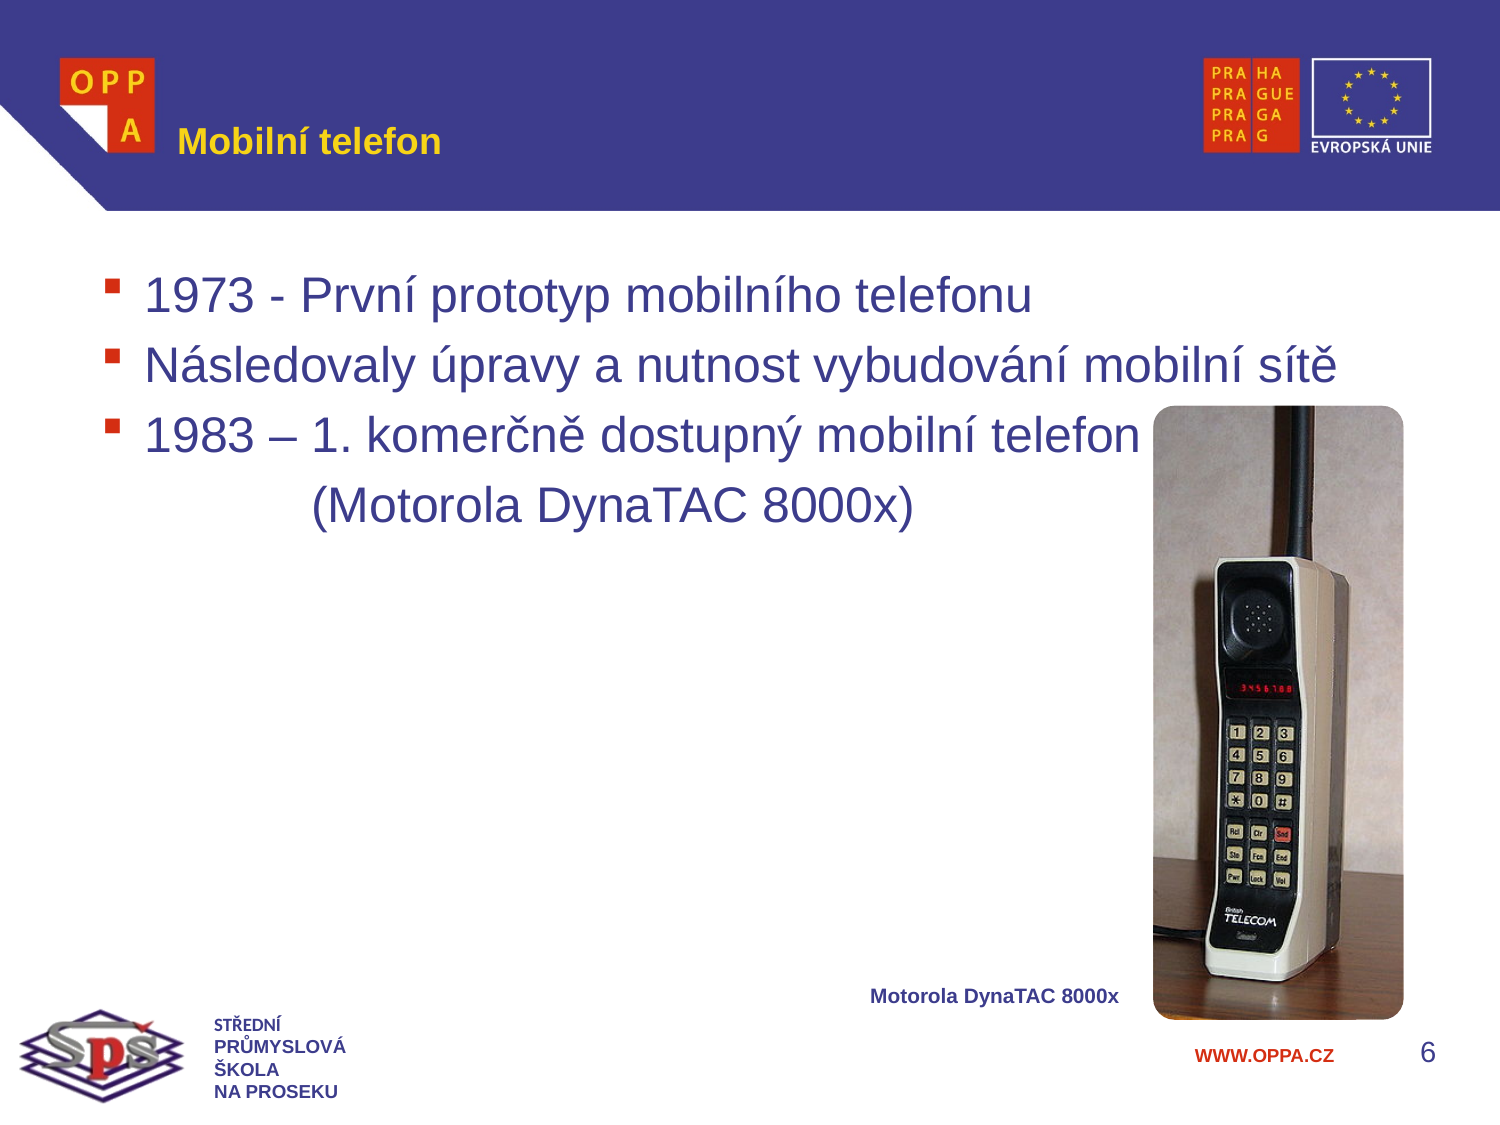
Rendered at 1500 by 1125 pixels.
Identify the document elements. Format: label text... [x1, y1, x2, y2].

text_box STŘEDNÍ PRŮMYSLOVÁ ŠKOLA NA PROSEKU [199, 1004, 509, 1110]
picture [19, 1001, 186, 1107]
picture [0, 0, 1500, 211]
title Mobilní telefon [177, 38, 1137, 162]
text_box Motorola DynaTAC 8000x [855, 975, 1134, 1015]
picture [1152, 405, 1404, 1020]
slide_number 6 [1339, 1015, 1437, 1069]
list 1973 - První prototyp mobilního telefonu Následovaly úpravy a nutnost vybudování mobilní sítě 1983 – 1. komerčně dostupný mobilní telefon (Motorola DynaTAC 8000x) [101, 262, 1437, 1005]
